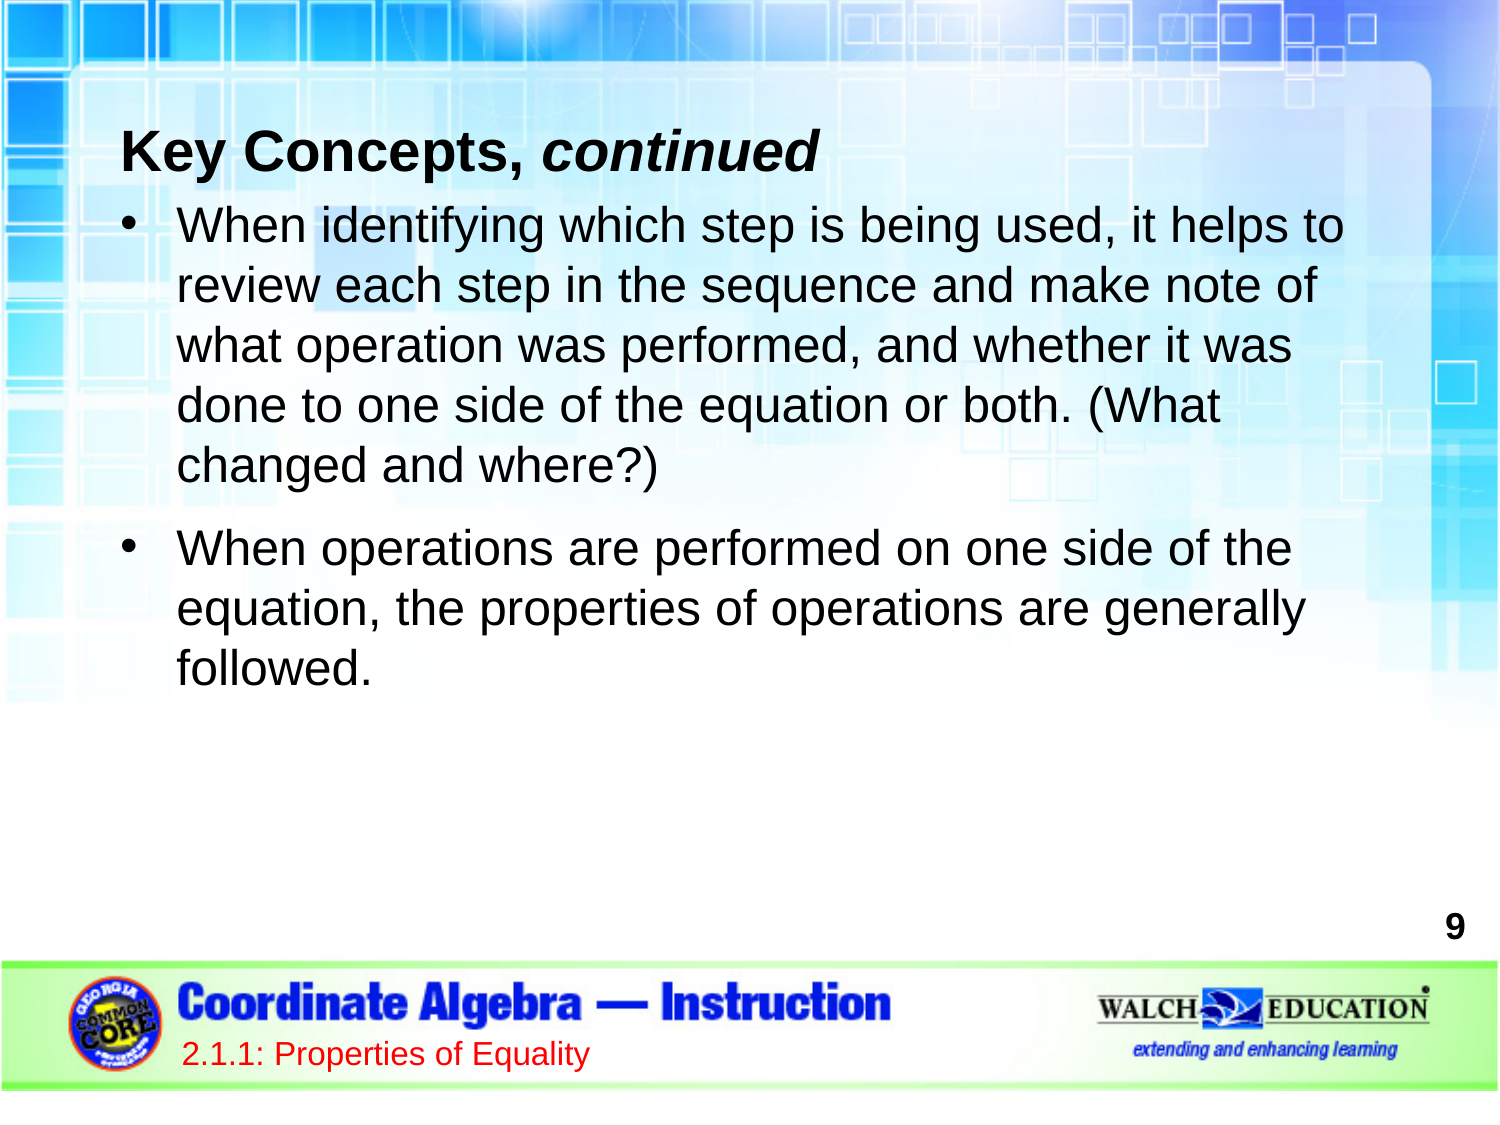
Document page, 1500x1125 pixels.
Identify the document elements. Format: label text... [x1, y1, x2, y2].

list 2.1.1: Properties of Equality [166, 1024, 1074, 1068]
picture [1, 0, 1500, 1091]
slide_number 9 [1361, 901, 1481, 949]
subtitle Key Concepts, continued When identifying which step is being used, it helps to review each step in the sequence and make note of what operation was performed, and whether it was done to one side of the equation or both. (What changed and where?) When operations are performed on one side of the equation, the properties of operations are generally followed. [105, 105, 1394, 925]
